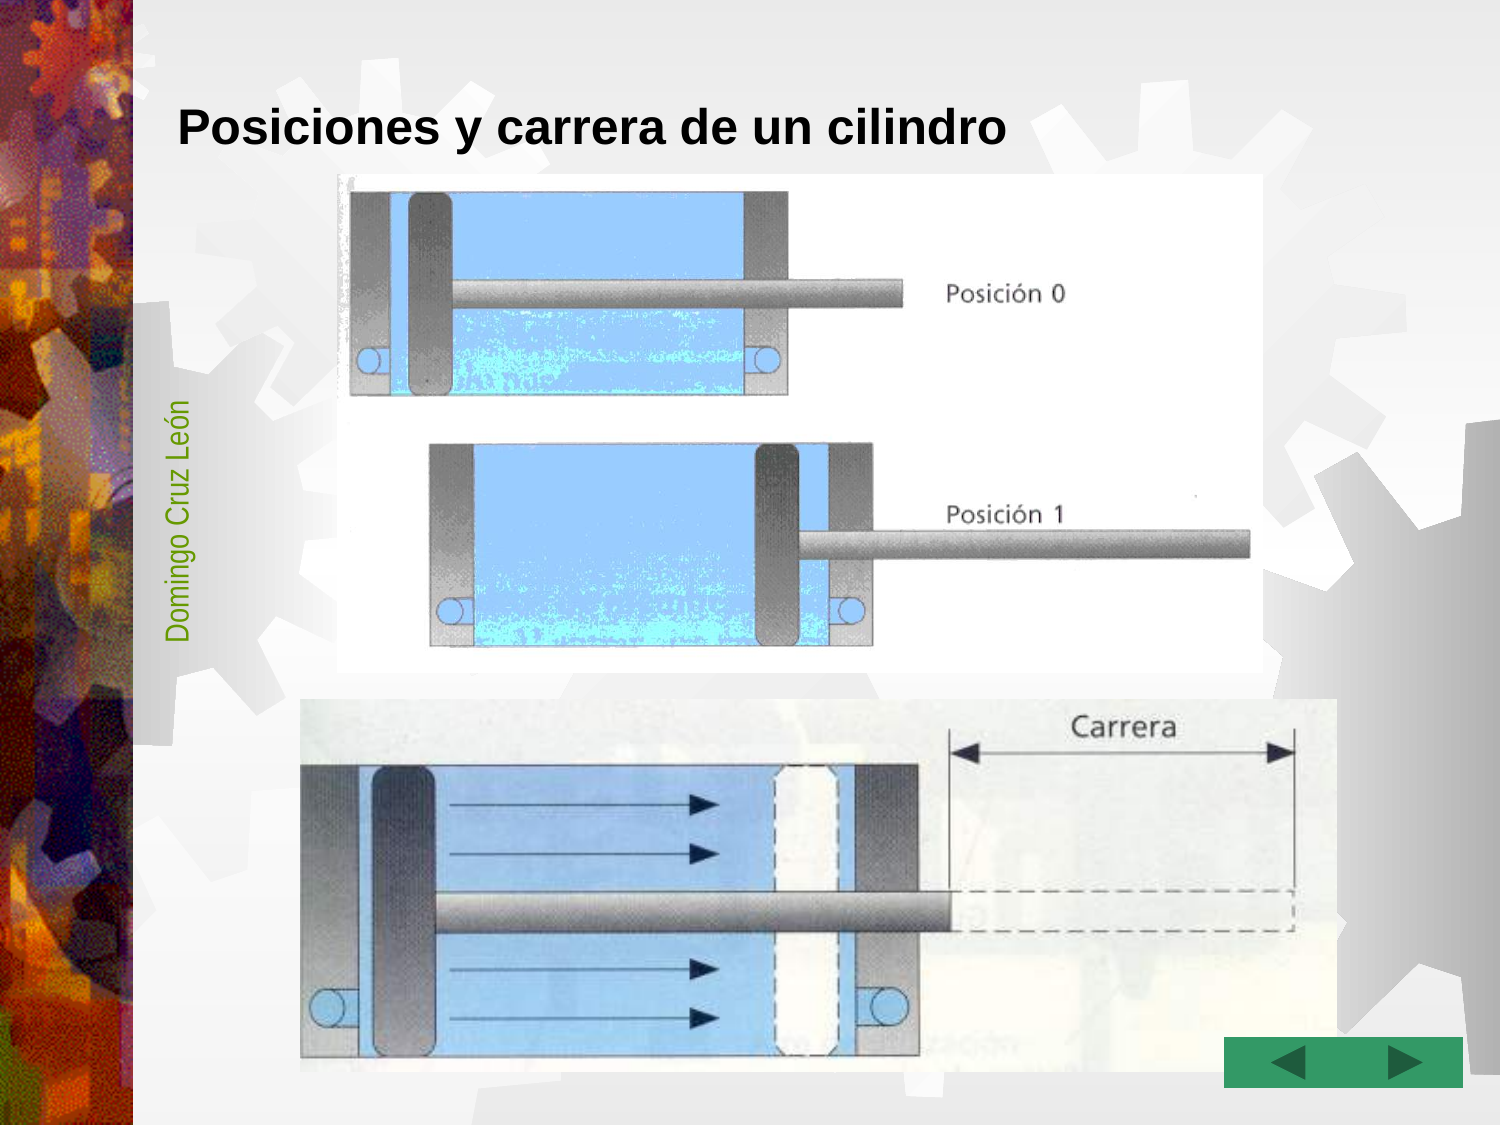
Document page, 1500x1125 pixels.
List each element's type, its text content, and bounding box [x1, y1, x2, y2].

text_box [1351, 1037, 1463, 1088]
title Posiciones y carrera de un cilindro [162, 75, 1438, 163]
picture [299, 699, 1338, 1072]
picture [0, 0, 133, 1125]
text_box [1224, 1037, 1351, 1088]
picture [337, 174, 1263, 674]
